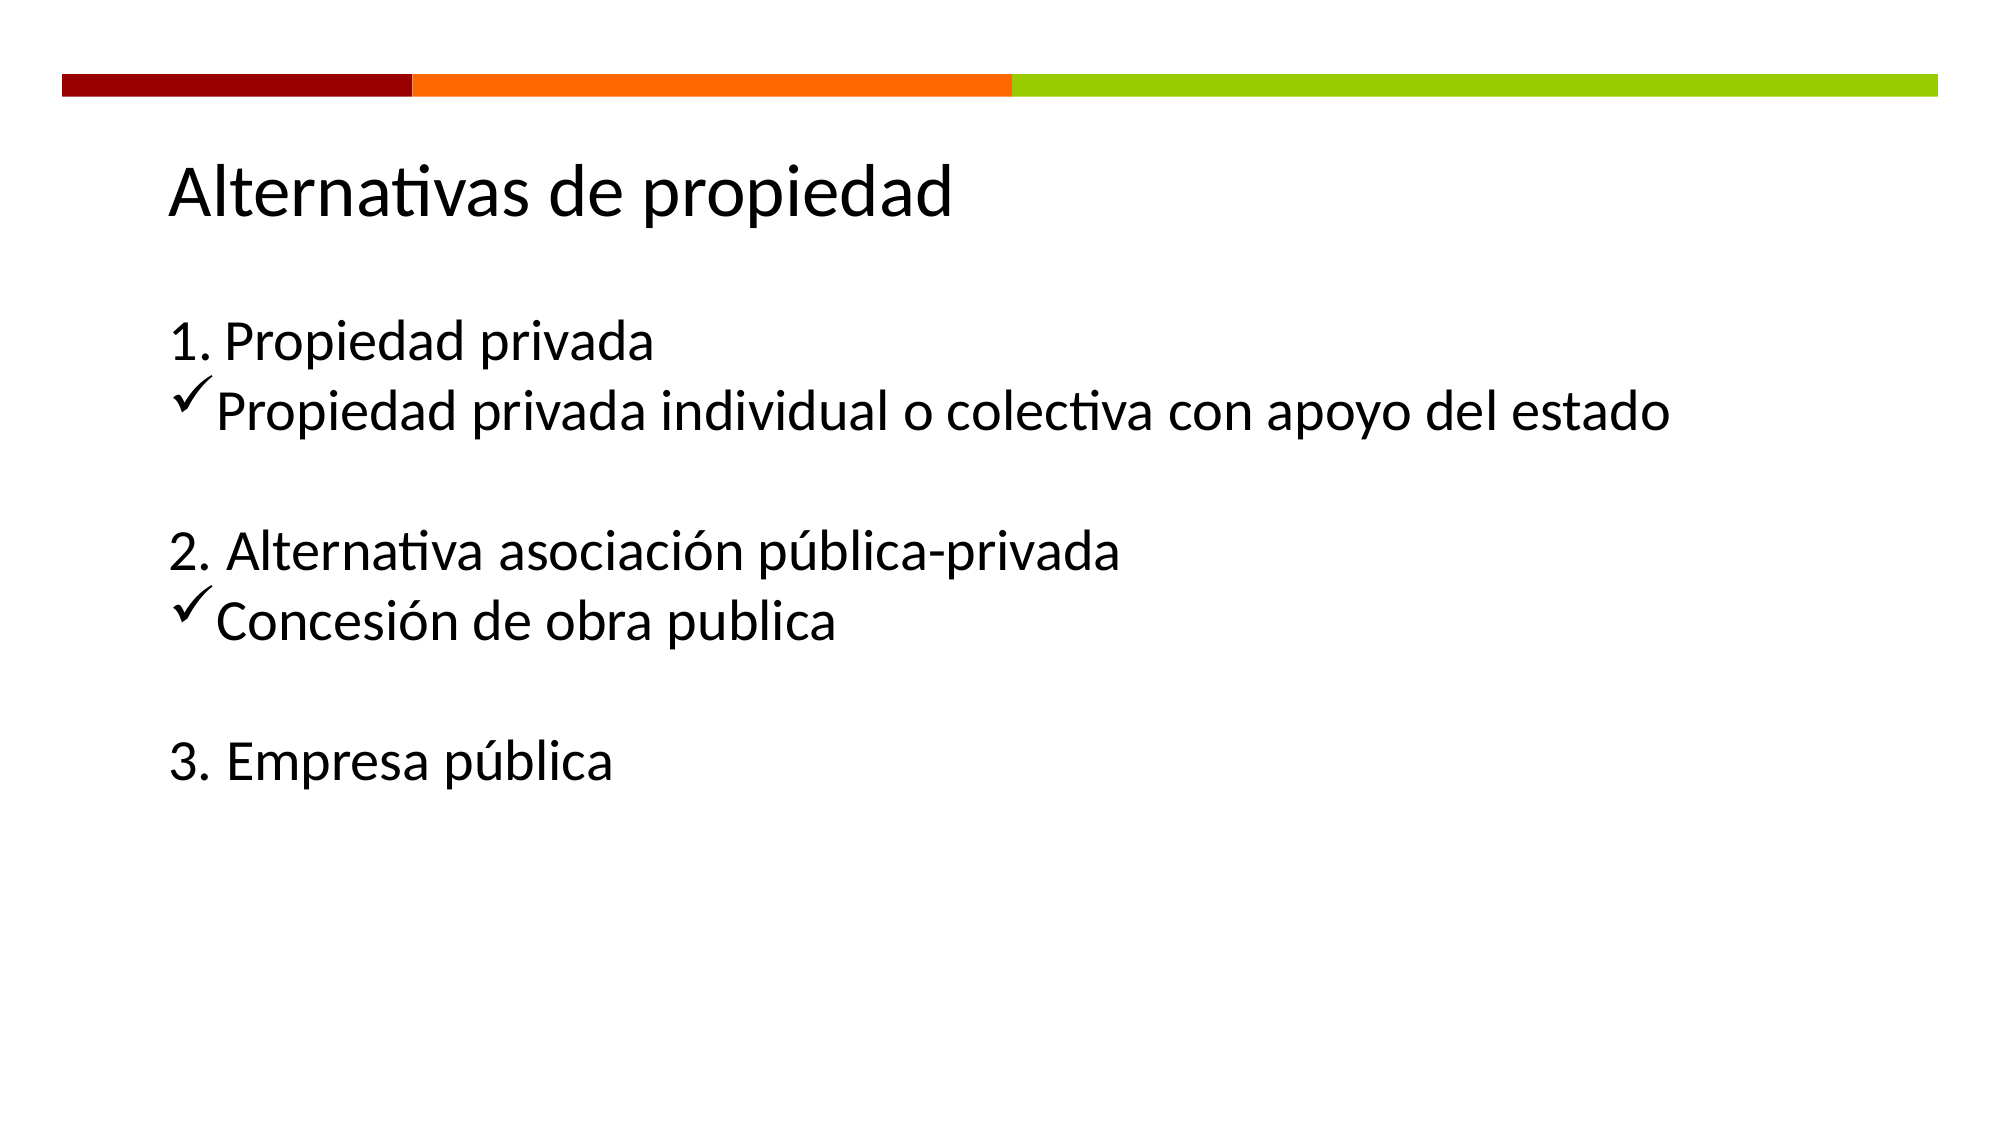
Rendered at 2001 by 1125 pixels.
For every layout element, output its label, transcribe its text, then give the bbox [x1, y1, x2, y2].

text_box Alternativas de propiedad Propiedad privada Propiedad privada individual o colectiva con apoyo del estado 2. Alternativa asociación pública-privada Concesión de obra publica 3. Empresa pública [153, 134, 1825, 800]
